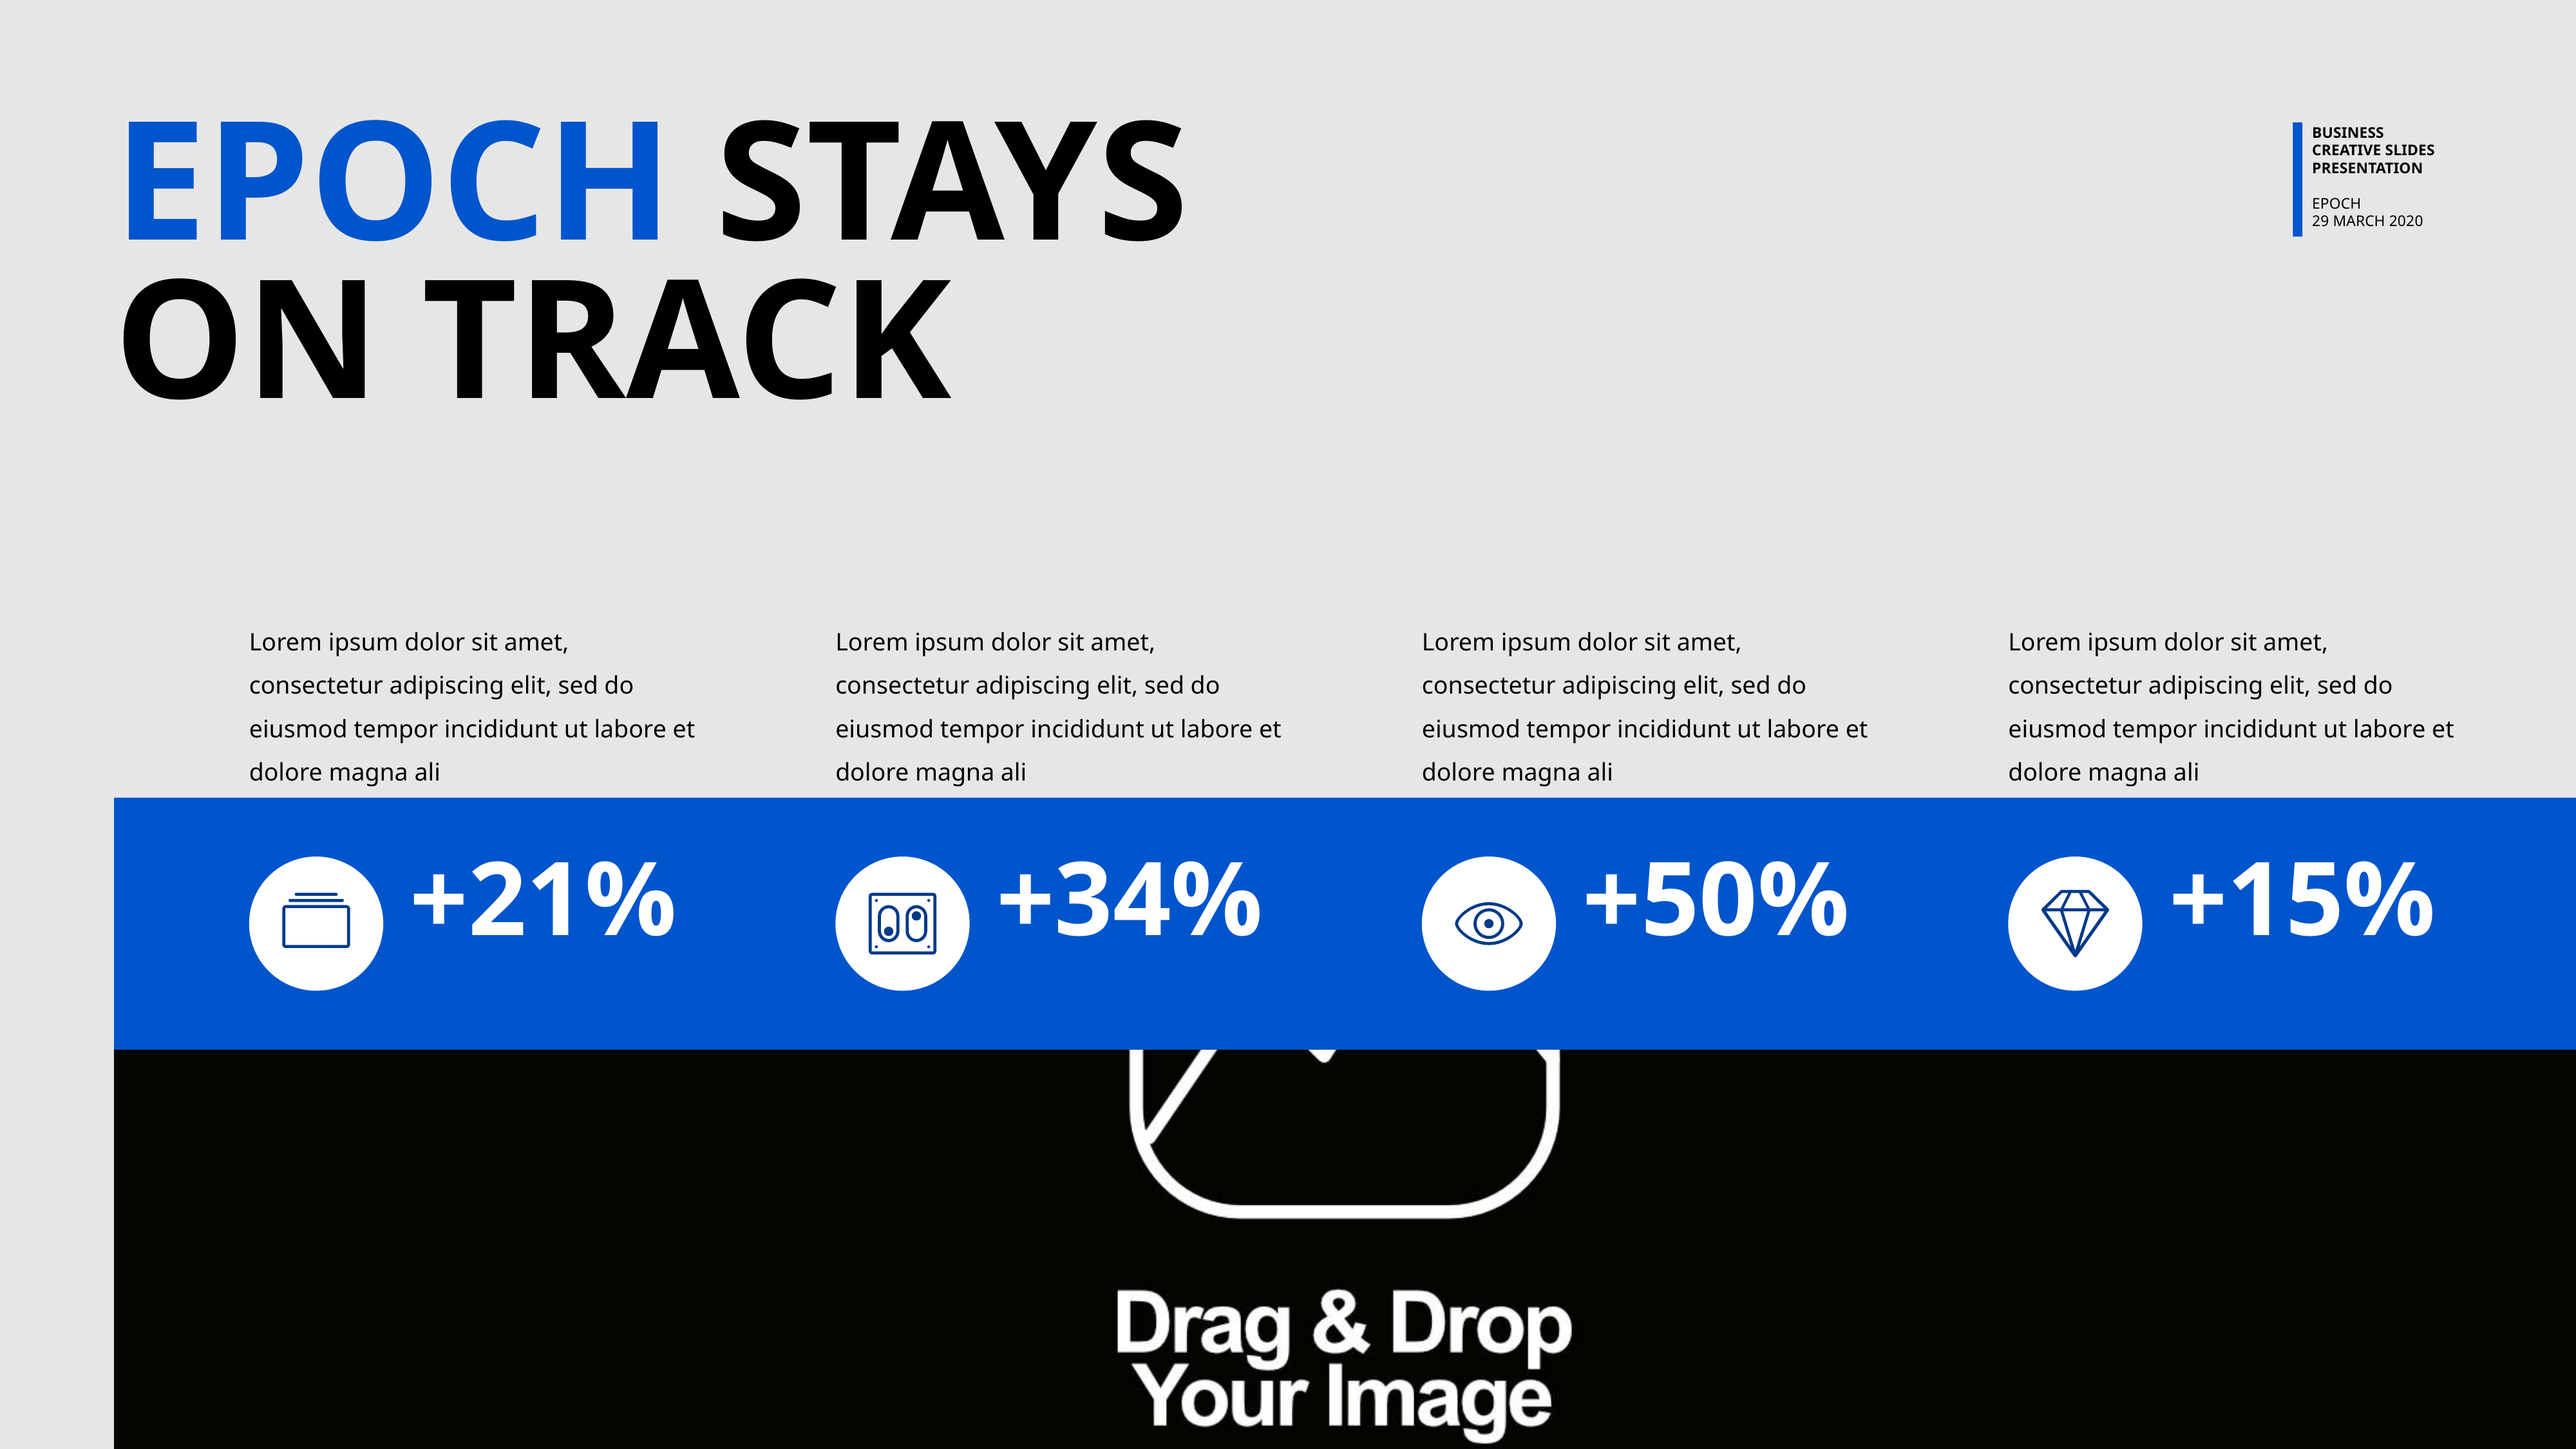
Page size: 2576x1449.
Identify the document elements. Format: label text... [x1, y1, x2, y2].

text_box +50% [1582, 857, 1876, 921]
text_box EPOCH STAYS ON TRACK [114, 113, 1198, 500]
picture [113, 923, 2576, 1449]
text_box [2293, 113, 2463, 246]
text_box [1421, 857, 1557, 921]
text_box [2041, 889, 2110, 921]
text_box Lorem ipsum dolor sit amet, consectetur adipiscing elit, sed do eiusmod tempor incididunt ut labore et dolore magna ali [835, 612, 1290, 724]
text_box +34% [996, 857, 1289, 921]
text_box +15% [2169, 857, 2462, 921]
text_box [249, 857, 384, 921]
text_box [288, 898, 344, 902]
text_box [294, 893, 338, 896]
text_box [282, 905, 350, 921]
text_box Lorem ipsum dolor sit amet, consectetur adipiscing elit, sed do eiusmod tempor incididunt ut labore et dolore magna ali [249, 612, 703, 724]
text_box +21% [410, 857, 703, 921]
text_box [868, 893, 937, 921]
text_box [114, 797, 2576, 921]
text_box Lorem ipsum dolor sit amet, consectetur adipiscing elit, sed do eiusmod tempor incididunt ut labore et dolore magna ali [2008, 612, 2462, 724]
text_box [835, 857, 970, 921]
text_box [2008, 857, 2143, 921]
text_box [1455, 902, 1522, 921]
text_box Lorem ipsum dolor sit amet, consectetur adipiscing elit, sed do eiusmod tempor incididunt ut labore et dolore magna ali [1421, 612, 1876, 724]
